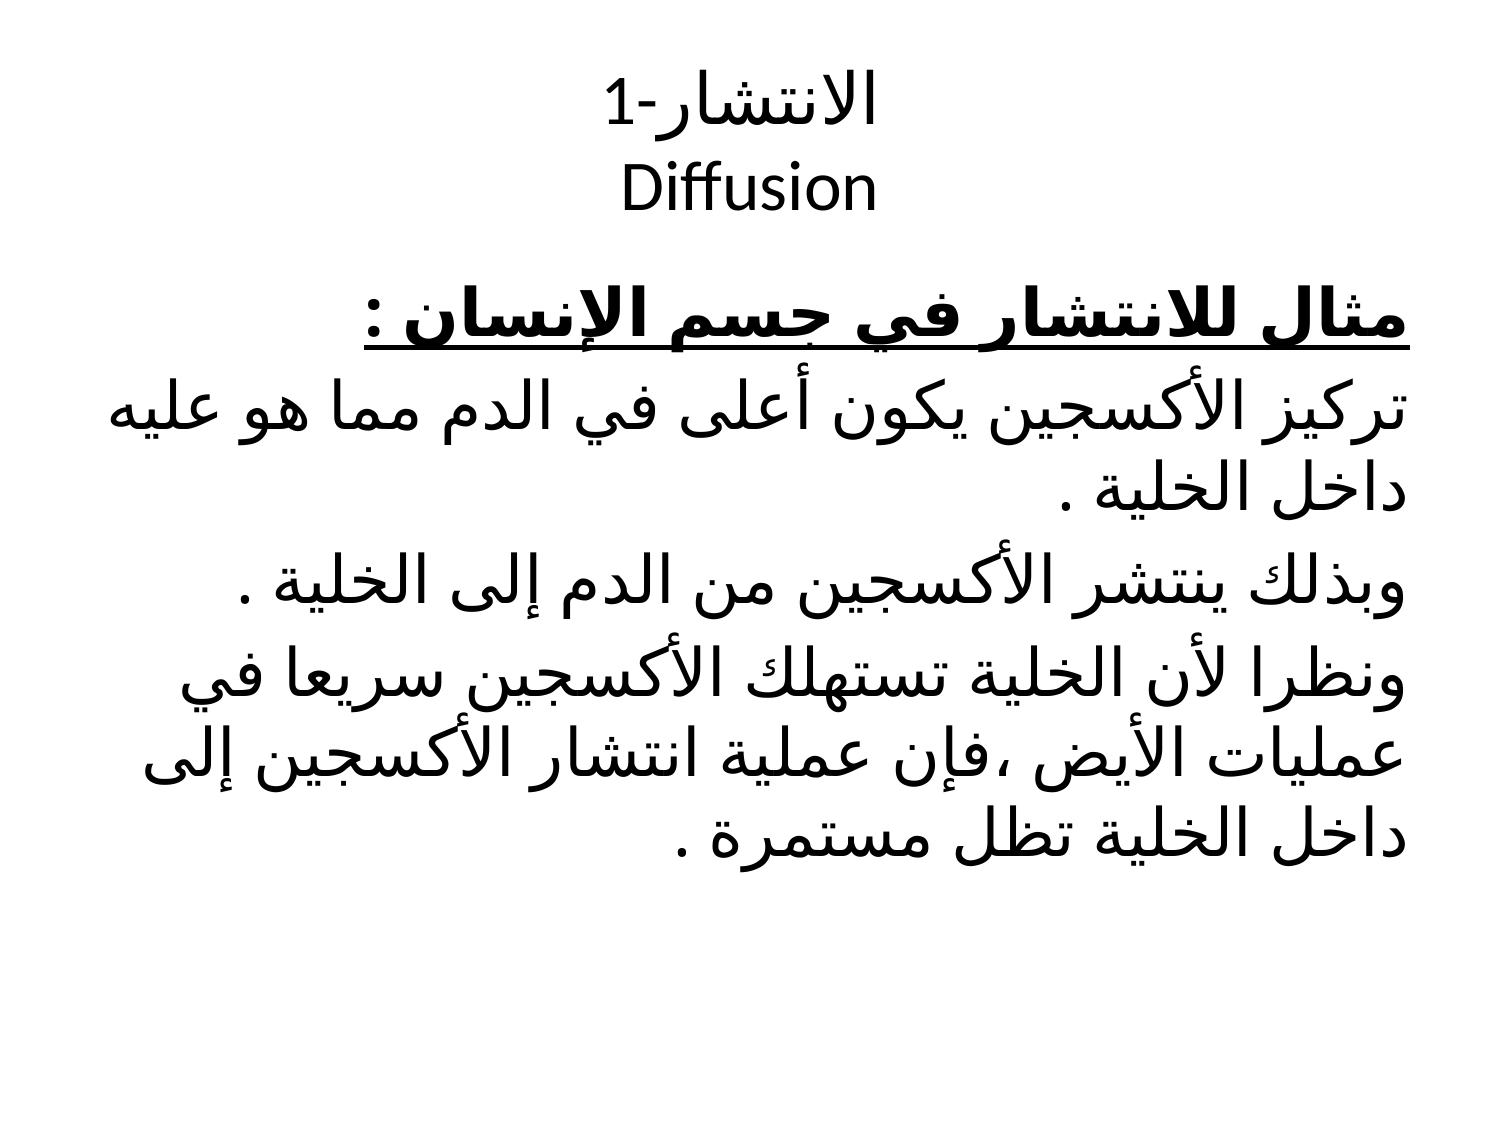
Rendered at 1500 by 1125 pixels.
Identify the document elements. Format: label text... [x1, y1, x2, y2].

title 1-الانتشار Diffusion [75, 45, 1425, 233]
list مثال للانتشار في جسم الإنسان : تركيز الأكسجين يكون أعلى في الدم مما هو عليه داخل الخلية . وبذلك ينتشر الأكسجين من الدم إلى الخلية . ونظرا لأن الخلية تستهلك الأكسجين سريعا في عمليات الأيض ،فإن عملية انتشار الأكسجين إلى داخل الخلية تظل مستمرة . [75, 262, 1425, 1005]
